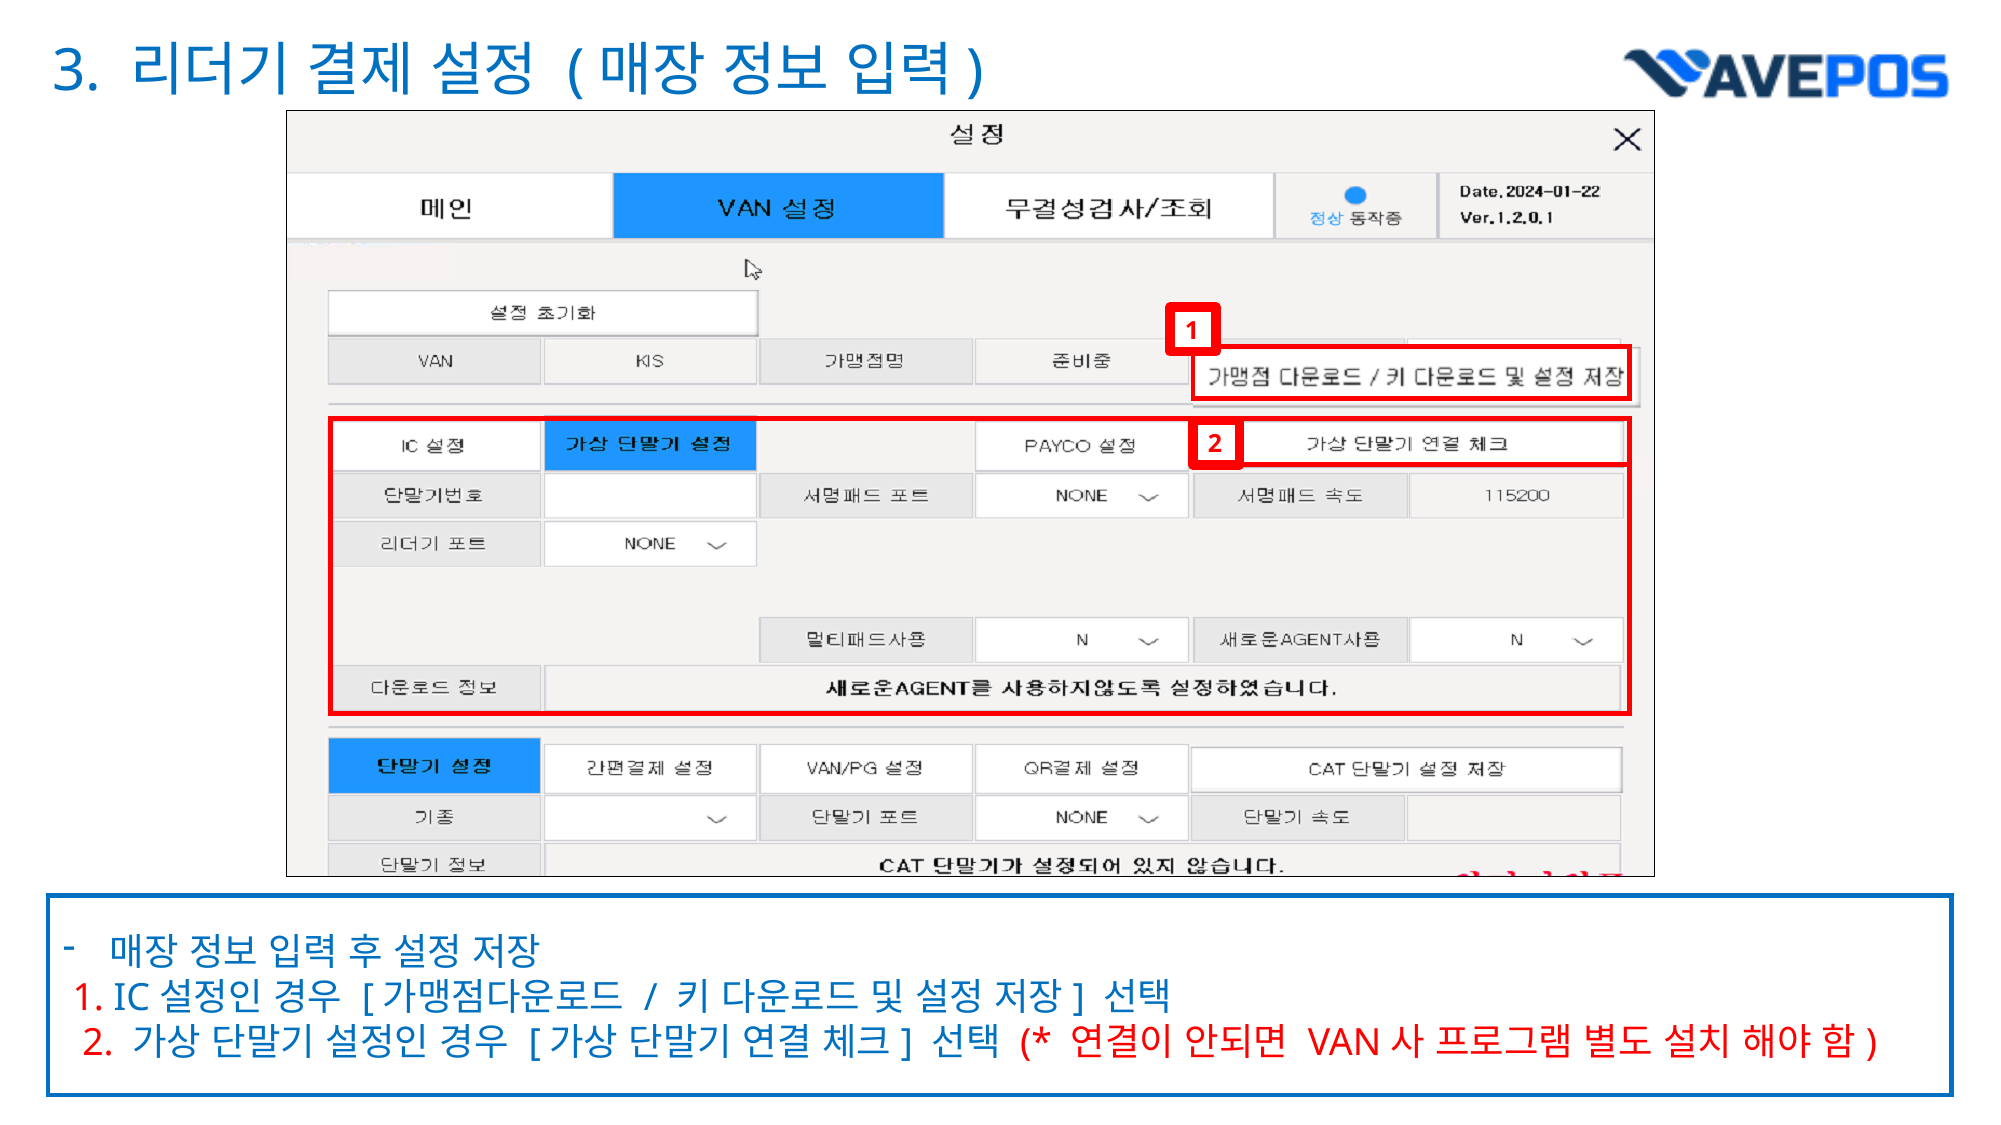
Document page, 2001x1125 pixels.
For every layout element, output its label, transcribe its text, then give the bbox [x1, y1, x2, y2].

picture [286, 32, 1954, 877]
text_box 3. 리더기 결제 설정 (매장 정보 입력) [37, 24, 1608, 110]
text_box 매장 정보 입력 후 설정 저장 1. IC설정인 경우 [가맹점다운로드 / 키 다운로드 및 설정 저장] 선택 2. 가상 단말기 설정인 경우 [가상 단말기 연결 체크] 선택 (* 연결이 안되면 VAN사 프로그램 별도 설치 해야 함) [47, 895, 1952, 1096]
